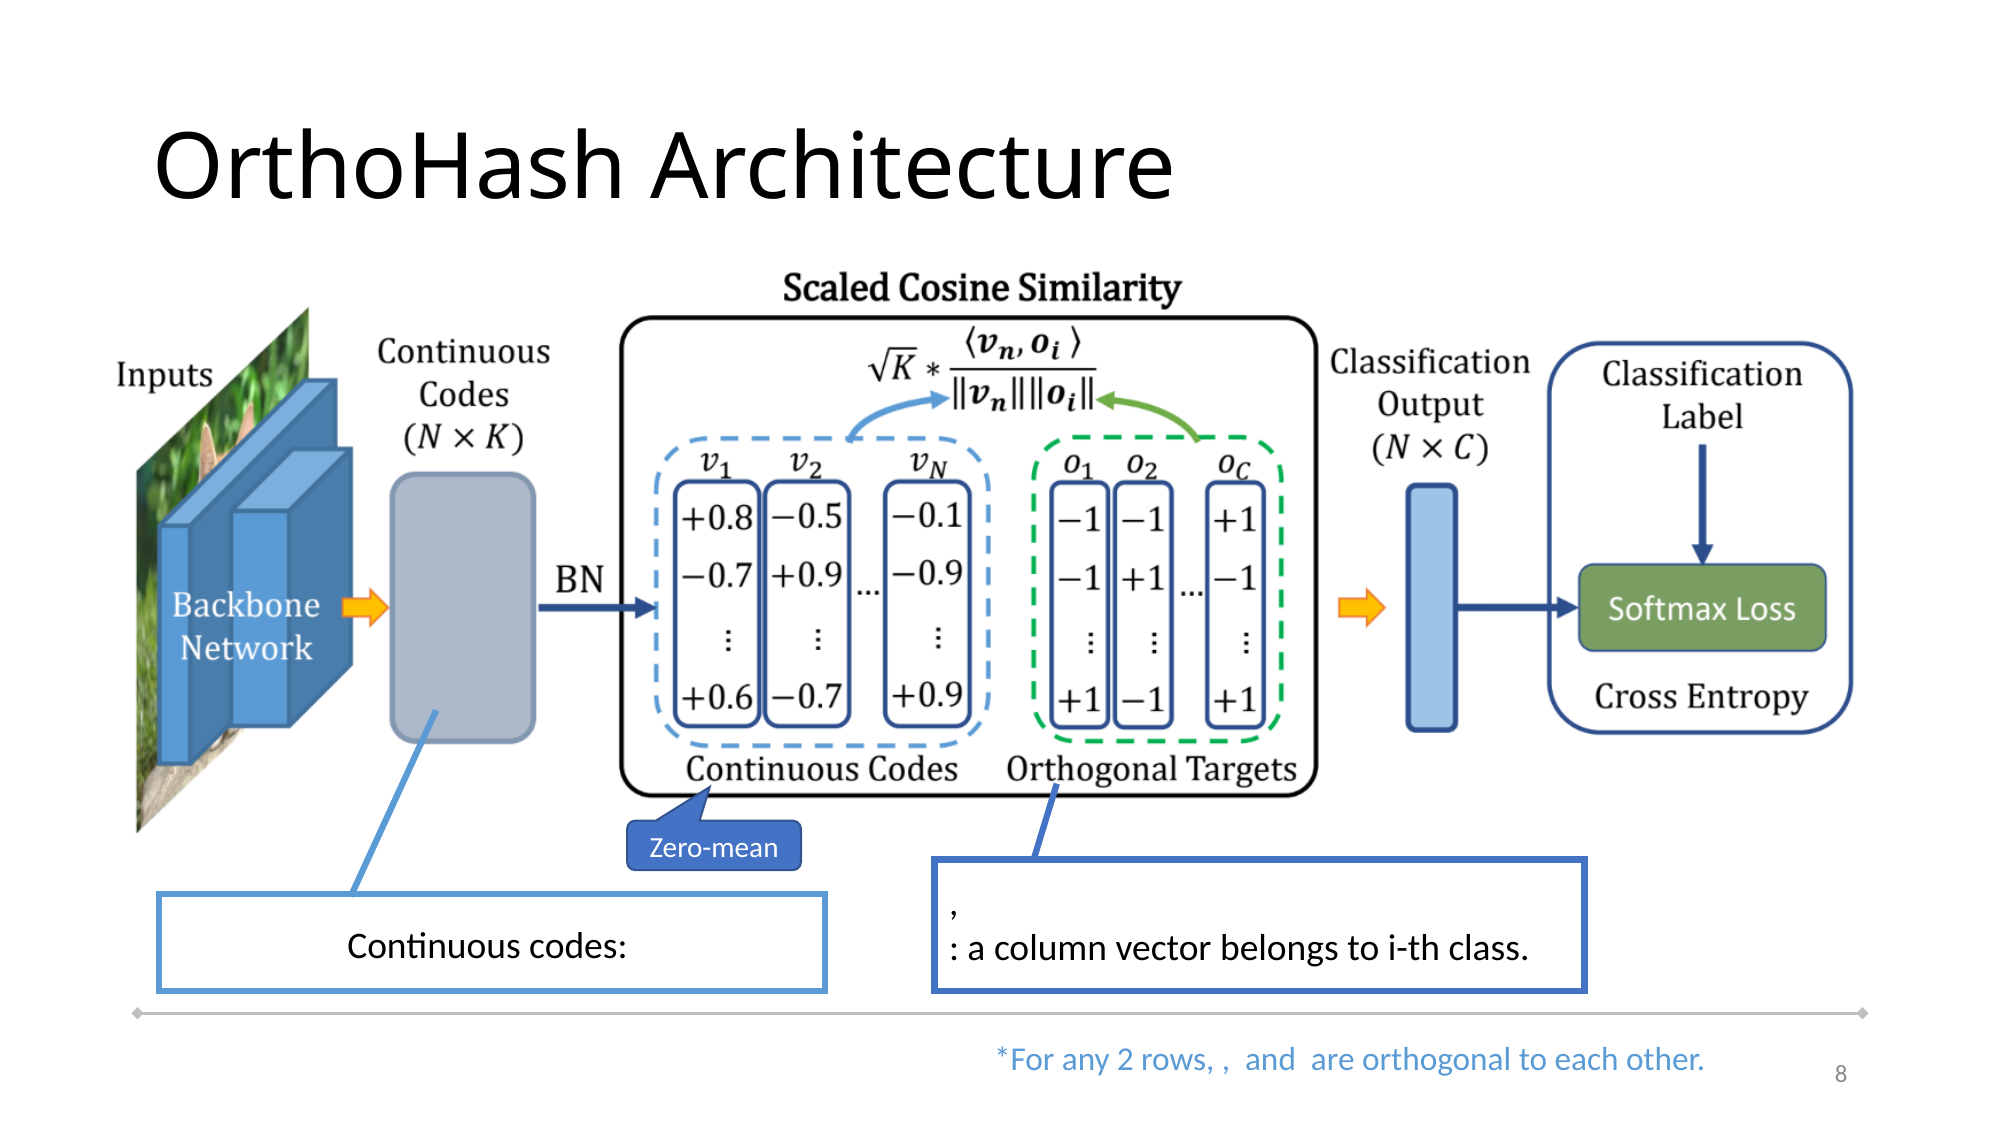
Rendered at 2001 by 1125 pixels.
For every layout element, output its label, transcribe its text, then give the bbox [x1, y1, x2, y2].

title OrthoHash Architecture [137, 59, 1863, 237]
text_box Zero-mean [626, 864, 802, 872]
slide_number 8 [1412, 1042, 1863, 1103]
picture [90, 237, 1910, 864]
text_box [159, 894, 825, 992]
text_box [934, 859, 1585, 992]
